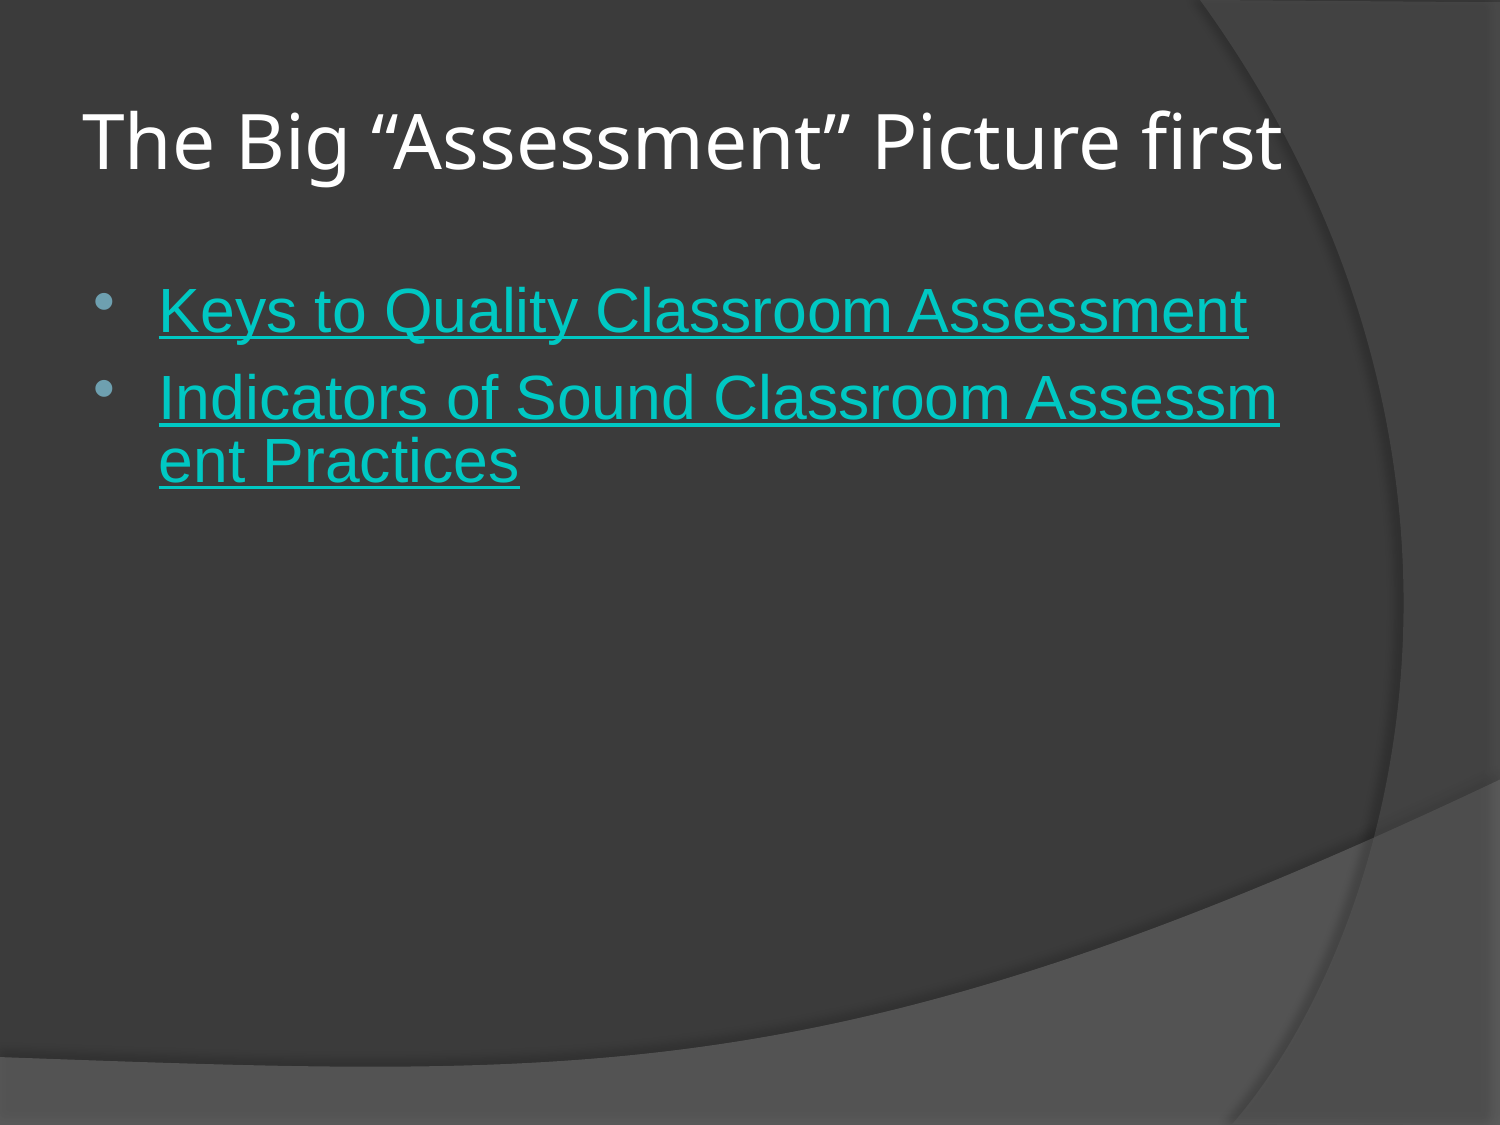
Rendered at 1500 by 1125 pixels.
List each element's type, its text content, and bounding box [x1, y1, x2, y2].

list Keys to Quality Classroom Assessment Indicators of Sound Classroom Assessment Practices [75, 262, 1300, 1005]
title The Big “Assessment” Picture first [75, 45, 1300, 233]
